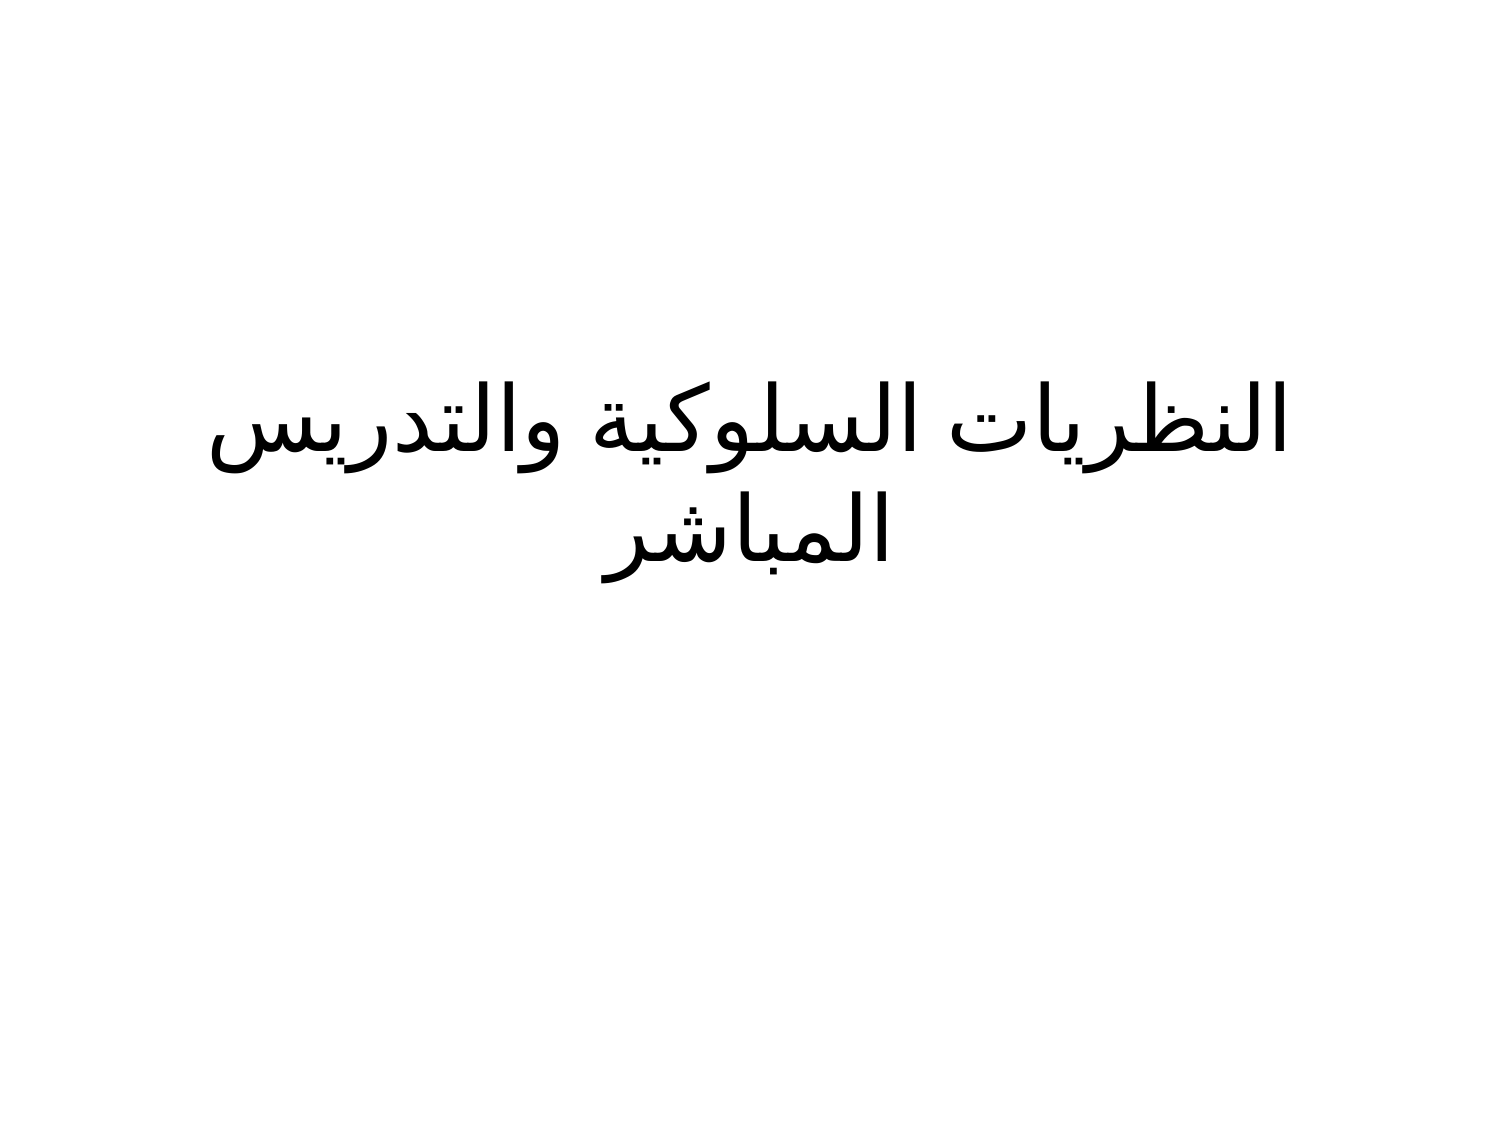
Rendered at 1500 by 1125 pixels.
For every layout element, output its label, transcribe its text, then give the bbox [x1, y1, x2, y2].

title النظريات السلوكية والتدريس المباشر [112, 349, 1388, 591]
